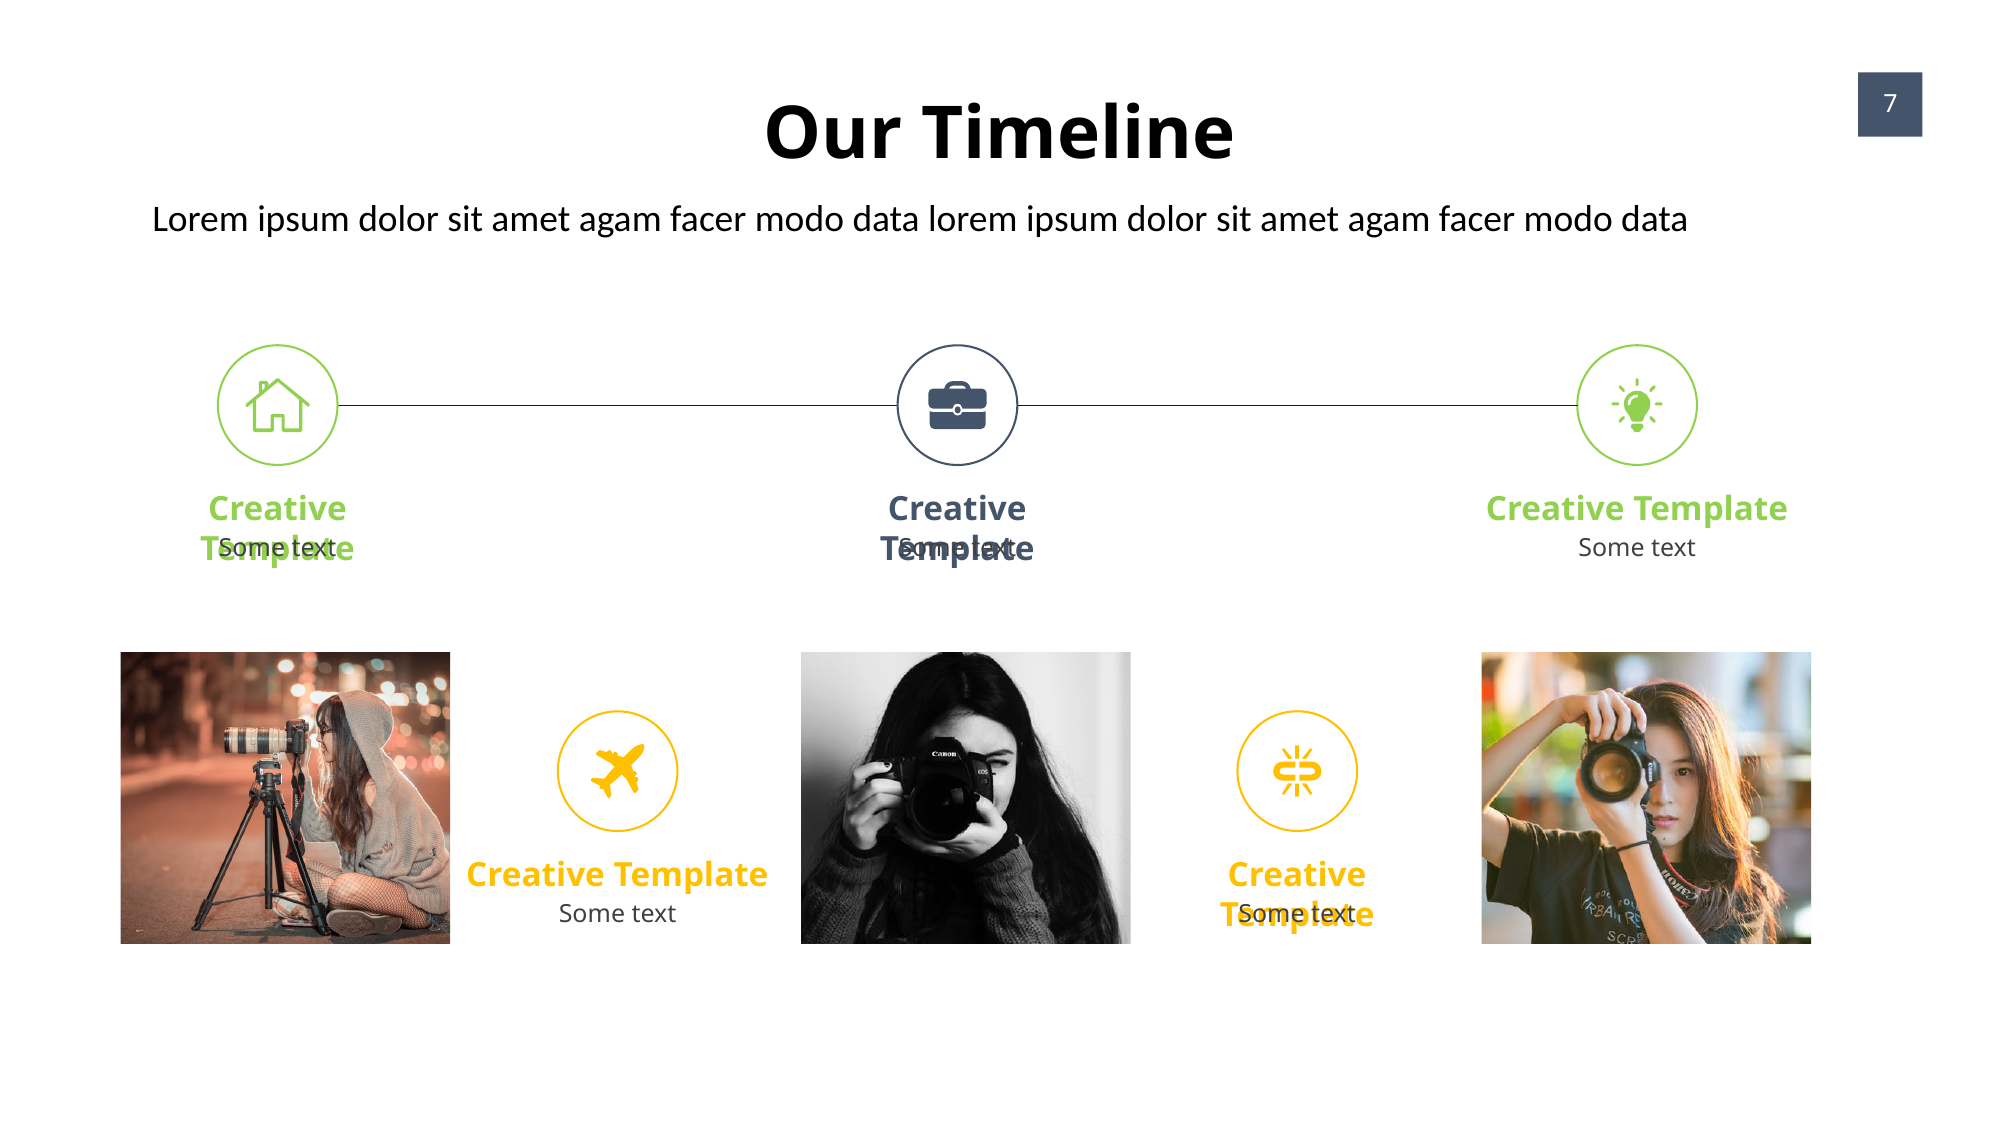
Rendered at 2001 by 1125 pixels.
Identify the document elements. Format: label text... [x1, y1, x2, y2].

text_box Some text [1183, 890, 1411, 936]
picture [120, 652, 451, 944]
picture [1481, 652, 1812, 944]
text_box [556, 710, 679, 833]
text_box Some text [502, 890, 733, 936]
subtitle Lorem ipsum dolor sit amet agam facer modo data lorem ipsum dolor sit amet agam facer modo data [137, 191, 1863, 227]
picture [801, 652, 1131, 944]
text_box Creative Template [120, 479, 435, 575]
text_box [1236, 710, 1359, 832]
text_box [1273, 745, 1322, 797]
text_box [896, 344, 1019, 467]
text_box Creative Template [1395, 479, 1880, 535]
text_box [216, 344, 339, 466]
text_box Some text [1513, 524, 1761, 569]
title Our Timeline [137, 78, 1863, 191]
text_box Some text [193, 524, 363, 569]
text_box Some text [872, 524, 1042, 569]
slide_number 7 [1863, 78, 1927, 130]
text_box Creative Template [1140, 845, 1455, 941]
text_box Creative Template [800, 479, 1115, 575]
text_box [1576, 344, 1699, 466]
text_box Creative Template [451, 845, 801, 901]
